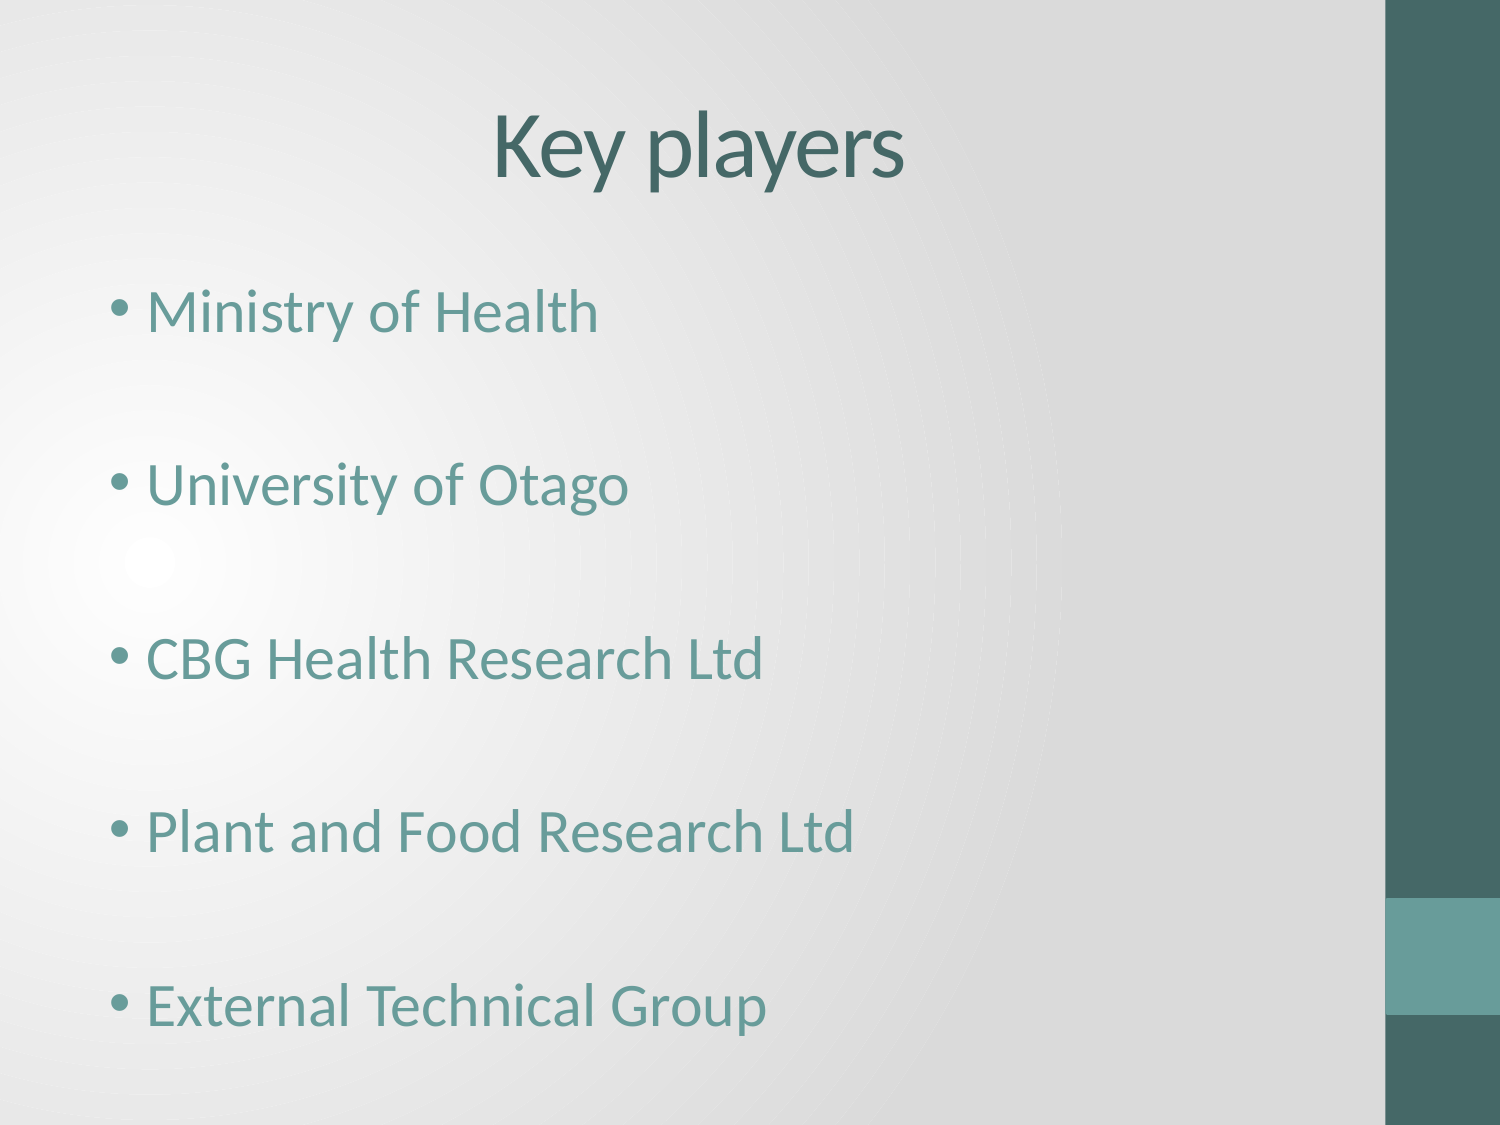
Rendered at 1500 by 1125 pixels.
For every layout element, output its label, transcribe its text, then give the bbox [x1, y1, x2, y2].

title Key players [75, 45, 1325, 233]
list Ministry of Health University of Otago CBG Health Research Ltd Plant and Food Research Ltd External Technical Group [75, 262, 1325, 1050]
